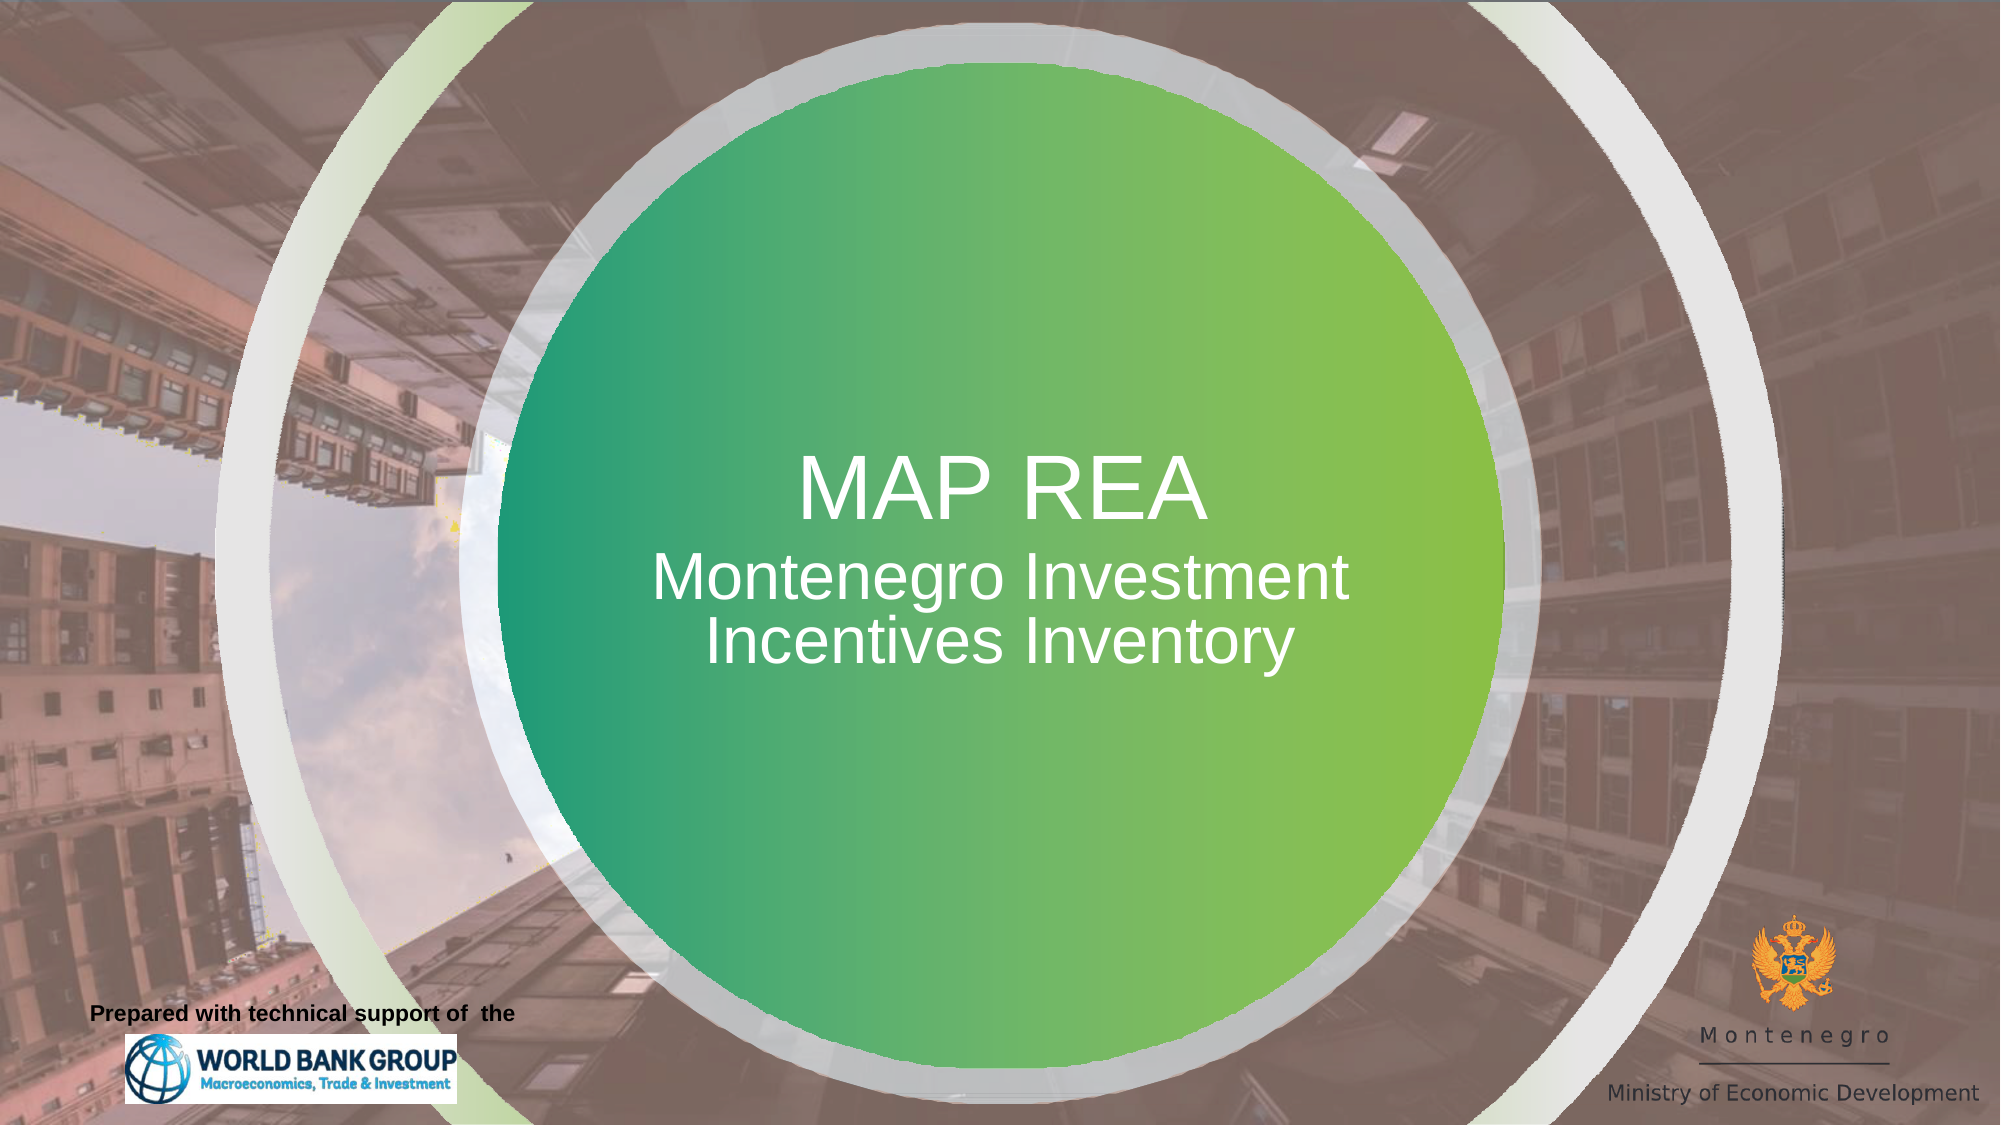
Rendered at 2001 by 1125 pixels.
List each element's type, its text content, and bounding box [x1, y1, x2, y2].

title MAP REA Montenegro Investment Incentives Inventory [630, 446, 1370, 677]
text_box Prepared with technical support of the [74, 991, 539, 1034]
picture [0, 0, 2000, 1125]
